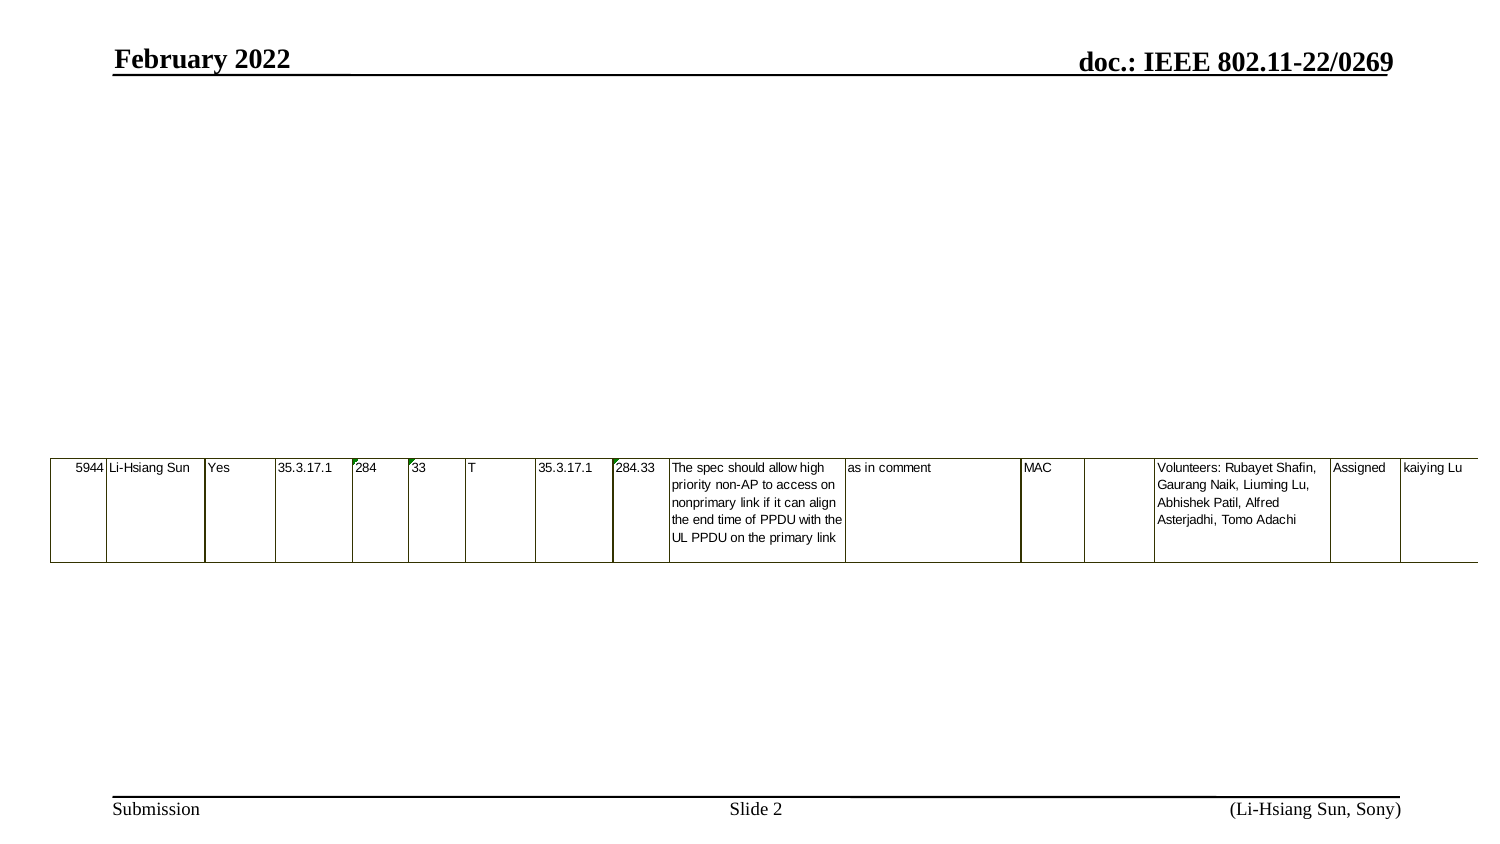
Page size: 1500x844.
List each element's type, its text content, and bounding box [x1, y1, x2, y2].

slide_number Slide 2 [712, 796, 800, 842]
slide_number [114, 40, 423, 75]
footer (Li-Hsiang Sun, Sony) [878, 796, 1402, 820]
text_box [49, 458, 1479, 564]
